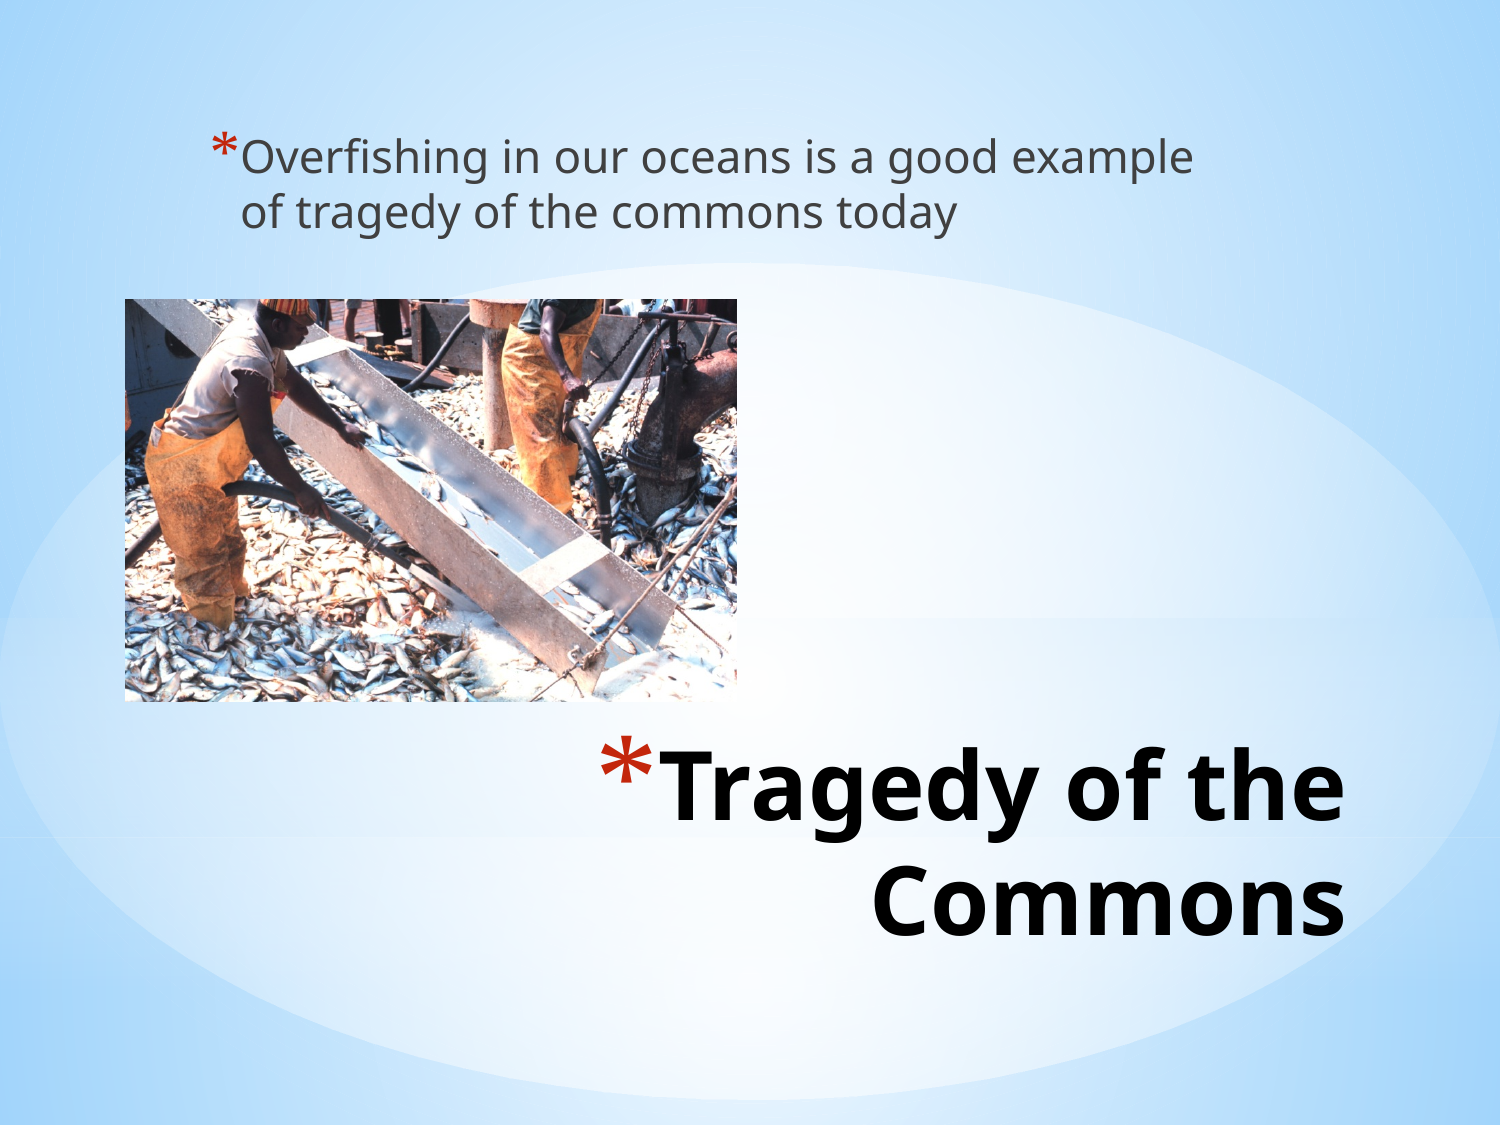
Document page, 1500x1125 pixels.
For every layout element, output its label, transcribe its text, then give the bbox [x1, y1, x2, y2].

picture [124, 299, 737, 703]
title Tragedy of the Commons [294, 717, 1363, 905]
list Overfishing in our oceans is a good example of tragedy of the commons today [187, 120, 1238, 690]
